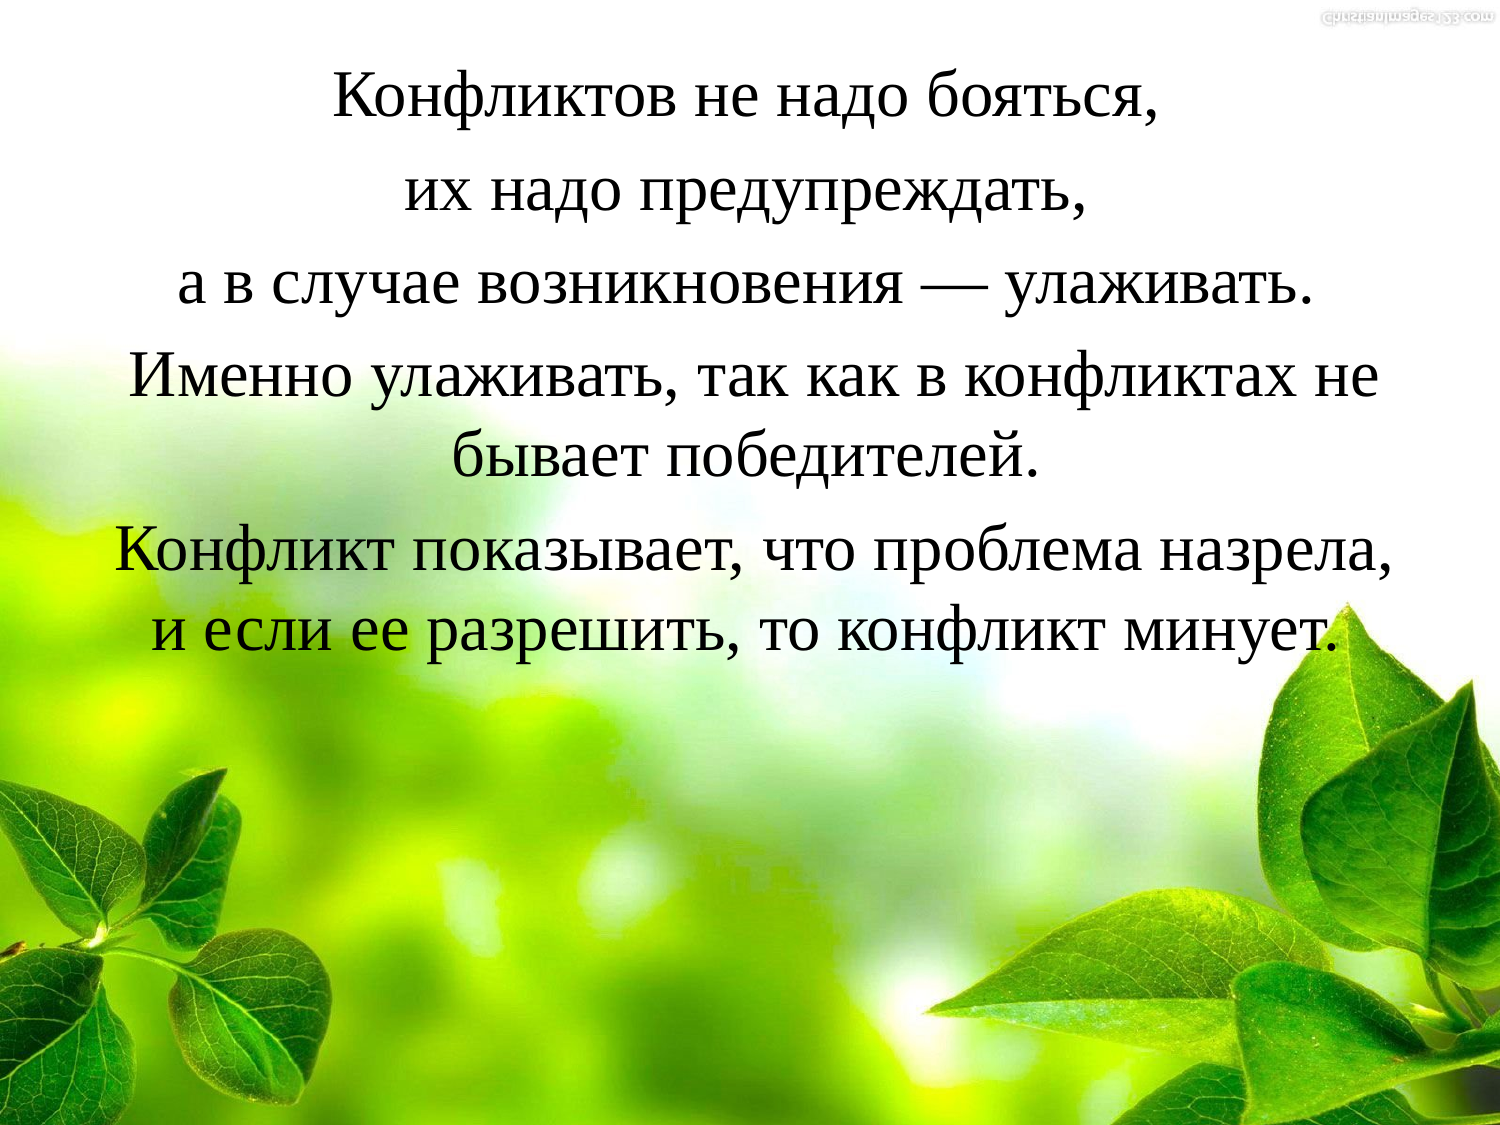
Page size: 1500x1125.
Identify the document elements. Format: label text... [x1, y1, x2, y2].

list Конфликтов не надо бояться, их надо предупреждать, а в случае возникновения — улаживать. Именно улаживать, так как в конфликтах не бывает победителей. Конфликт показывает, что проблема назрела, и если ее разрешить, то конфликт минует. [74, 42, 1436, 1006]
picture [0, 0, 1500, 1125]
